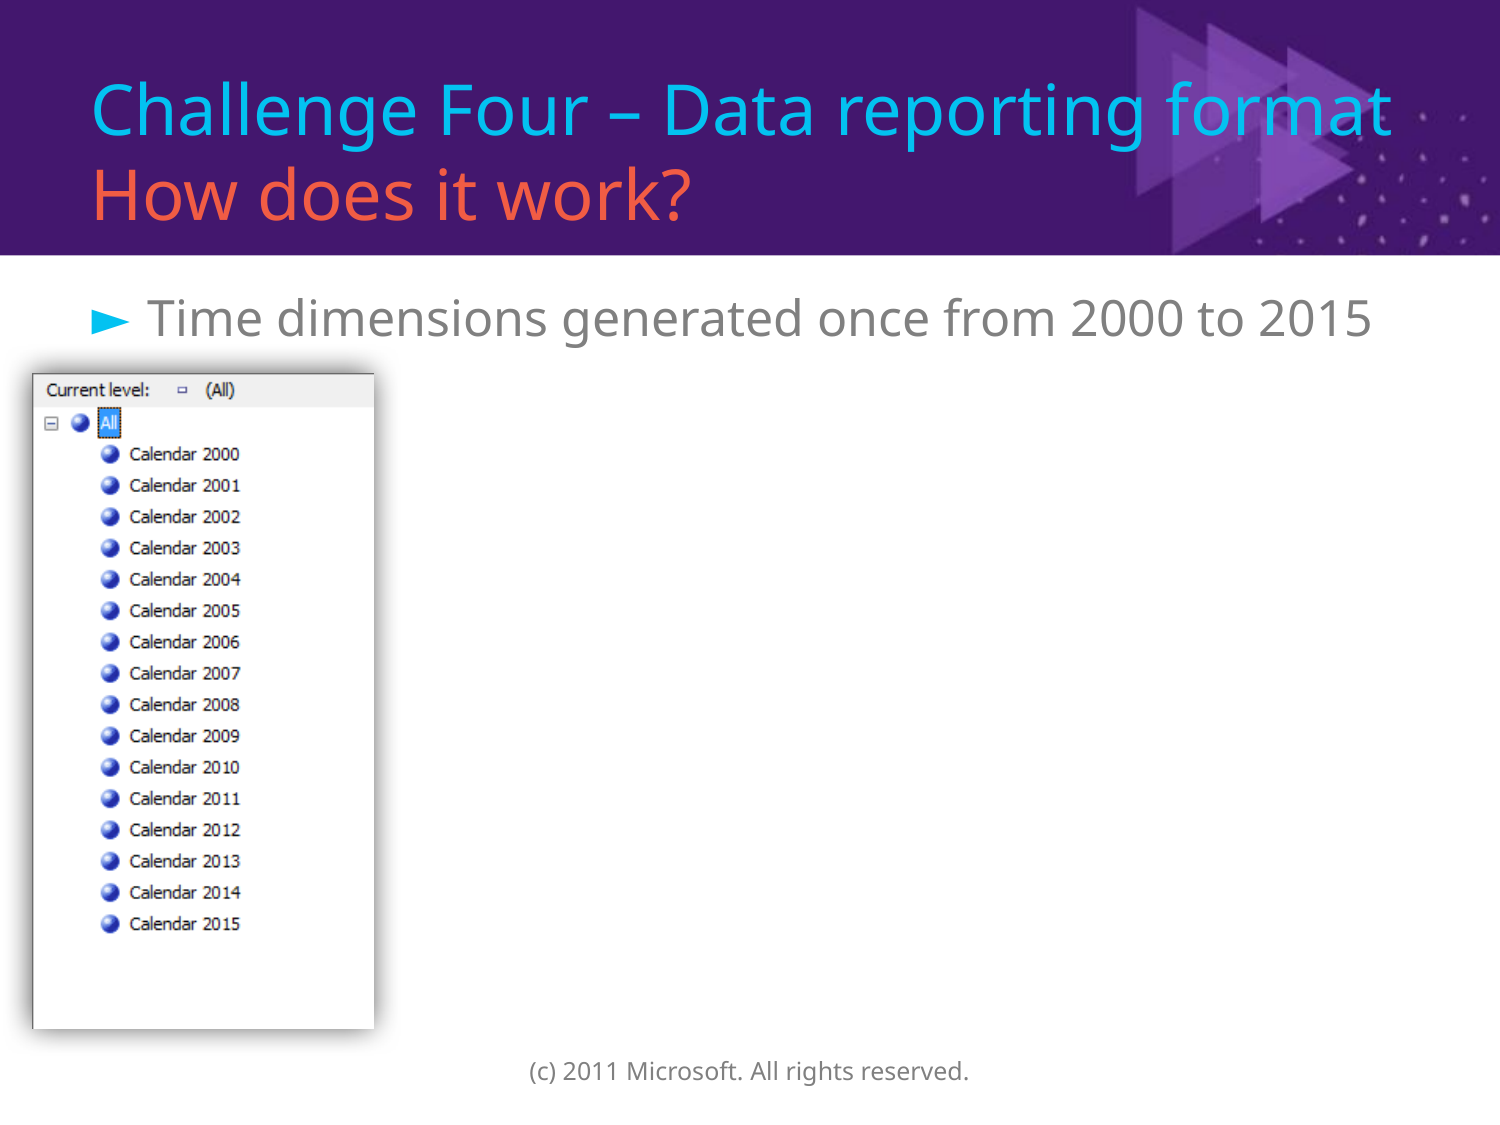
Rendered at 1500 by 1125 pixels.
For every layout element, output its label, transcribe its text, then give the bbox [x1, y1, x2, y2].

list Time dimensions generated once from 2000 to 2015 [76, 278, 1427, 911]
footer (c) 2011 Microsoft. All rights reserved. [512, 1042, 988, 1103]
title Challenge Four – Data reporting format How does it work? [75, 56, 1425, 244]
picture [0, 0, 1500, 255]
picture [32, 373, 374, 1029]
